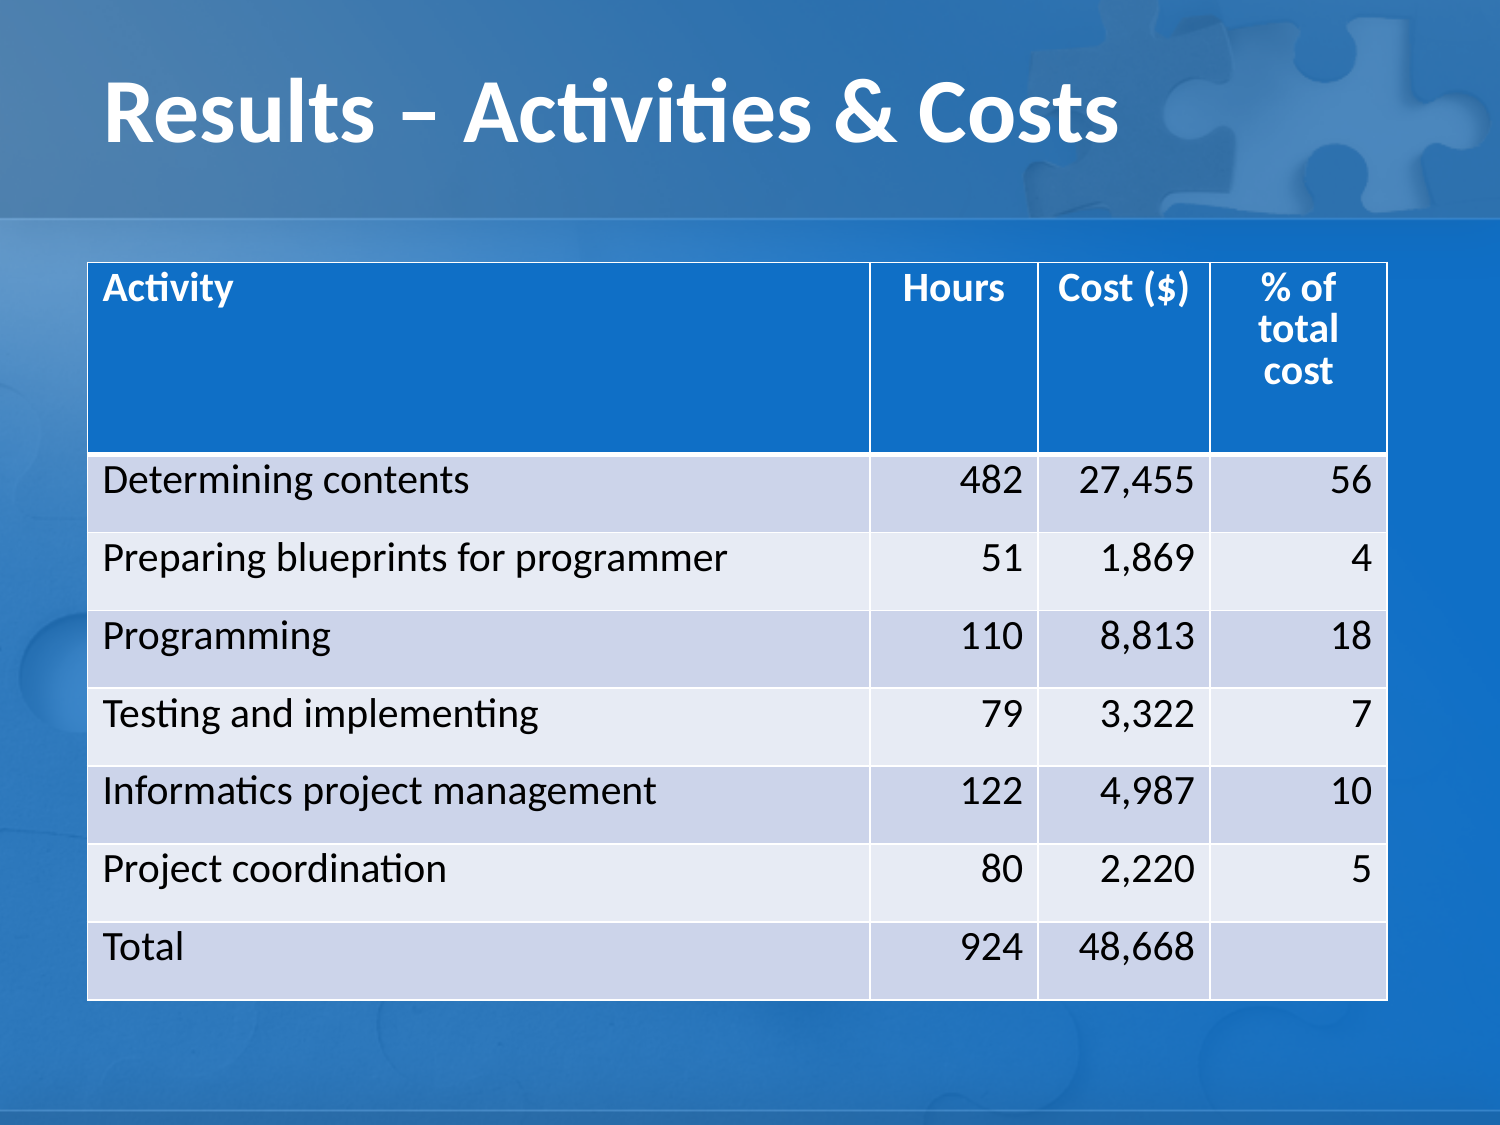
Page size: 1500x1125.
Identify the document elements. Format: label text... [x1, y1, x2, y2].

table_cell 79 [871, 689, 1037, 765]
table_cell 10 [1211, 767, 1386, 843]
table_cell 924 [871, 923, 1037, 999]
table_cell 5 [1211, 845, 1386, 921]
table_cell Project coordination [88, 845, 869, 921]
table_header Cost ($) [1039, 263, 1209, 452]
table_cell 110 [871, 611, 1037, 687]
table_cell 7 [1211, 689, 1386, 765]
table_cell Programming [88, 611, 869, 687]
table_header % of total cost [1211, 263, 1386, 452]
table_cell Informatics project management [88, 767, 869, 843]
table_header Activity [88, 263, 869, 452]
picture [0, 0, 1500, 1125]
table_cell 1,869 [1039, 533, 1209, 610]
table_cell 3,322 [1039, 689, 1209, 765]
table_cell 2,220 [1039, 845, 1209, 921]
table_cell 56 [1211, 457, 1386, 532]
table_cell 482 [871, 457, 1037, 532]
table_cell 4,987 [1039, 767, 1209, 843]
table_cell 48,668 [1039, 923, 1209, 999]
table_header Hours [871, 263, 1037, 452]
table_cell 80 [871, 845, 1037, 921]
table_cell 51 [871, 533, 1037, 610]
table_cell Preparing blueprints for programmer [88, 533, 869, 610]
table_cell 122 [871, 767, 1037, 843]
table_cell 27,455 [1039, 457, 1209, 532]
table_cell 18 [1211, 611, 1386, 687]
table_cell Total [88, 923, 869, 999]
table_cell 4 [1211, 533, 1386, 610]
table_cell 8,813 [1039, 611, 1209, 687]
table_cell [1211, 923, 1386, 999]
table_cell Determining contents [88, 457, 869, 532]
title Results – Activities & Costs [0, 12, 1225, 200]
table_cell Testing and implementing [88, 689, 869, 765]
